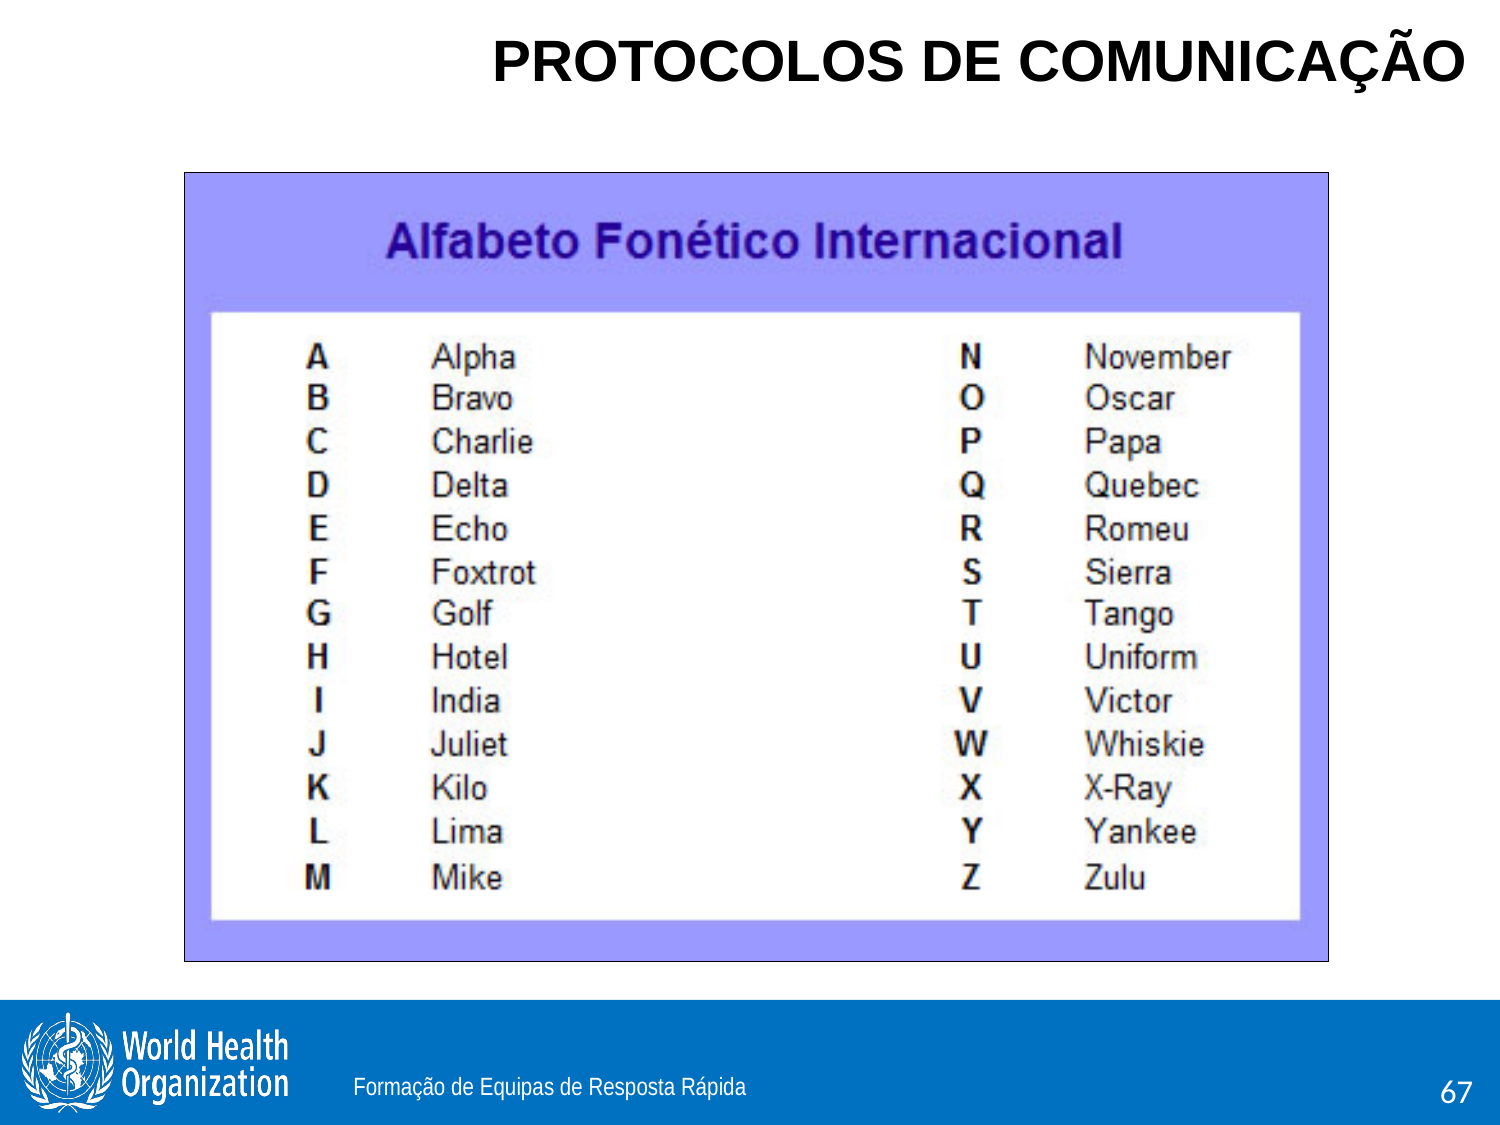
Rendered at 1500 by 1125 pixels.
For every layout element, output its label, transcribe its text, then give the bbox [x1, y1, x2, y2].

picture [184, 172, 1329, 962]
text_box PROTOCOLOS DE COMUNICAÇÃO [242, 16, 1483, 101]
picture [21, 1012, 288, 1113]
